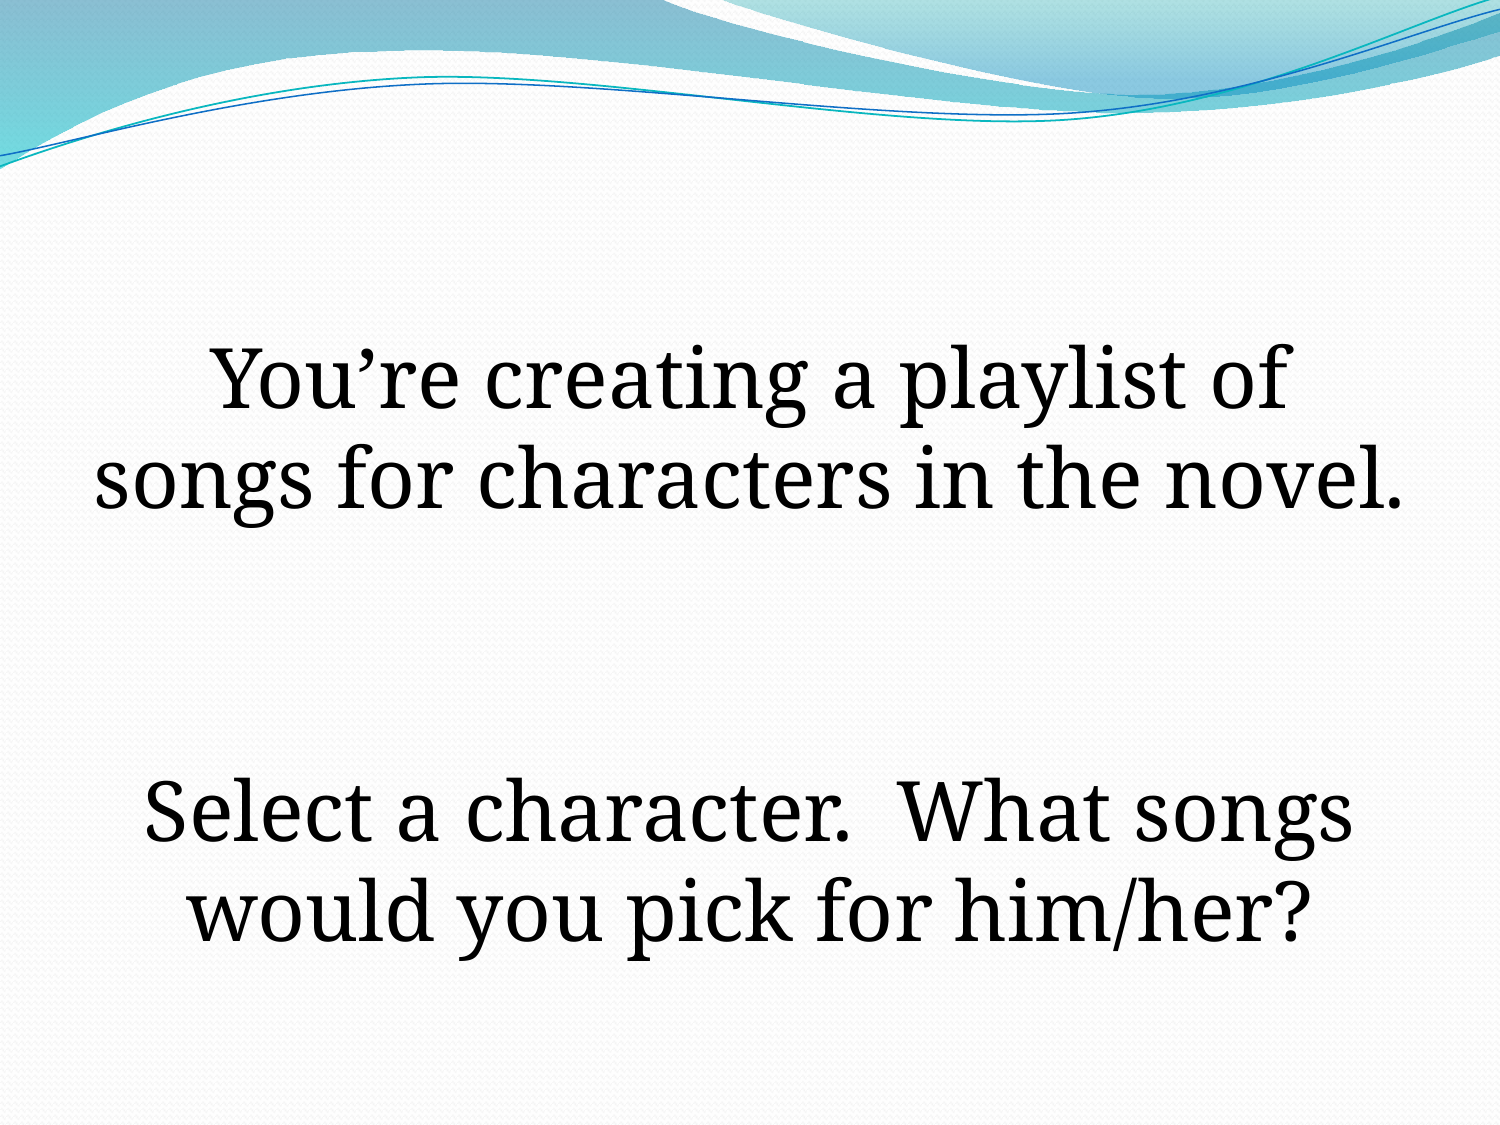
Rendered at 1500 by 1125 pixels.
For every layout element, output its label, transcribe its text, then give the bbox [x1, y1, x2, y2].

list You’re creating a playlist of songs for characters in the novel. Select a character. What songs would you pick for him/her? [75, 317, 1425, 1038]
